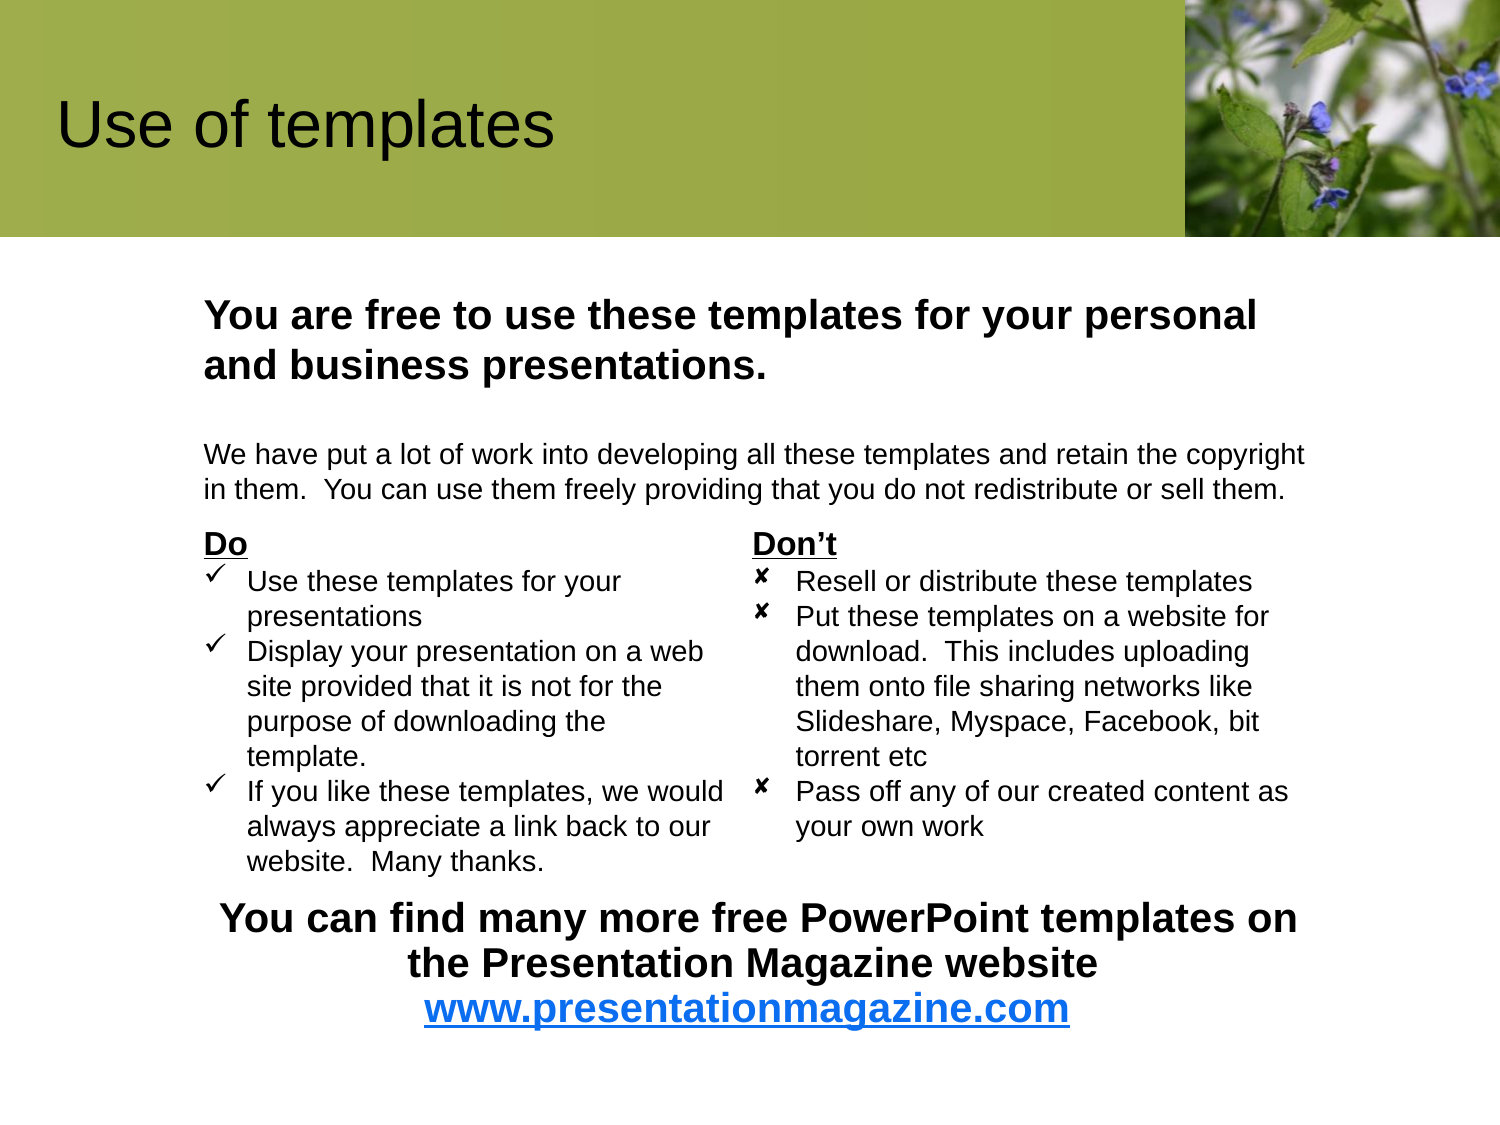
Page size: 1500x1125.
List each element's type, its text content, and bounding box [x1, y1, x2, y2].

text_box You are free to use these templates for your personal and business presentations. [188, 280, 1329, 396]
text_box You can find many more free PowerPoint templates on the Presentation Magazine website www.presentationmagazine.com [171, 889, 1347, 1040]
picture [1185, 0, 1500, 237]
text_box We have put a lot of work into developing all these templates and retain the copyright in them. You can use them freely providing that you do not redistribute or sell them. [188, 427, 1325, 513]
text_box [88, 208, 1436, 1083]
text_box Do Use these templates for your presentations Display your presentation on a web site provided that it is not for the purpose of downloading the template. If you like these templates, we would always appreciate a link back to our website. Many thanks. [188, 515, 749, 889]
title Use of templates [41, 45, 1164, 197]
text_box Don’t Resell or distribute these templates Put these templates on a website for download. This includes uploading them onto file sharing networks like Slideshare, Myspace, Facebook, bit torrent etc Pass off any of our created content as your own work [737, 515, 1335, 850]
